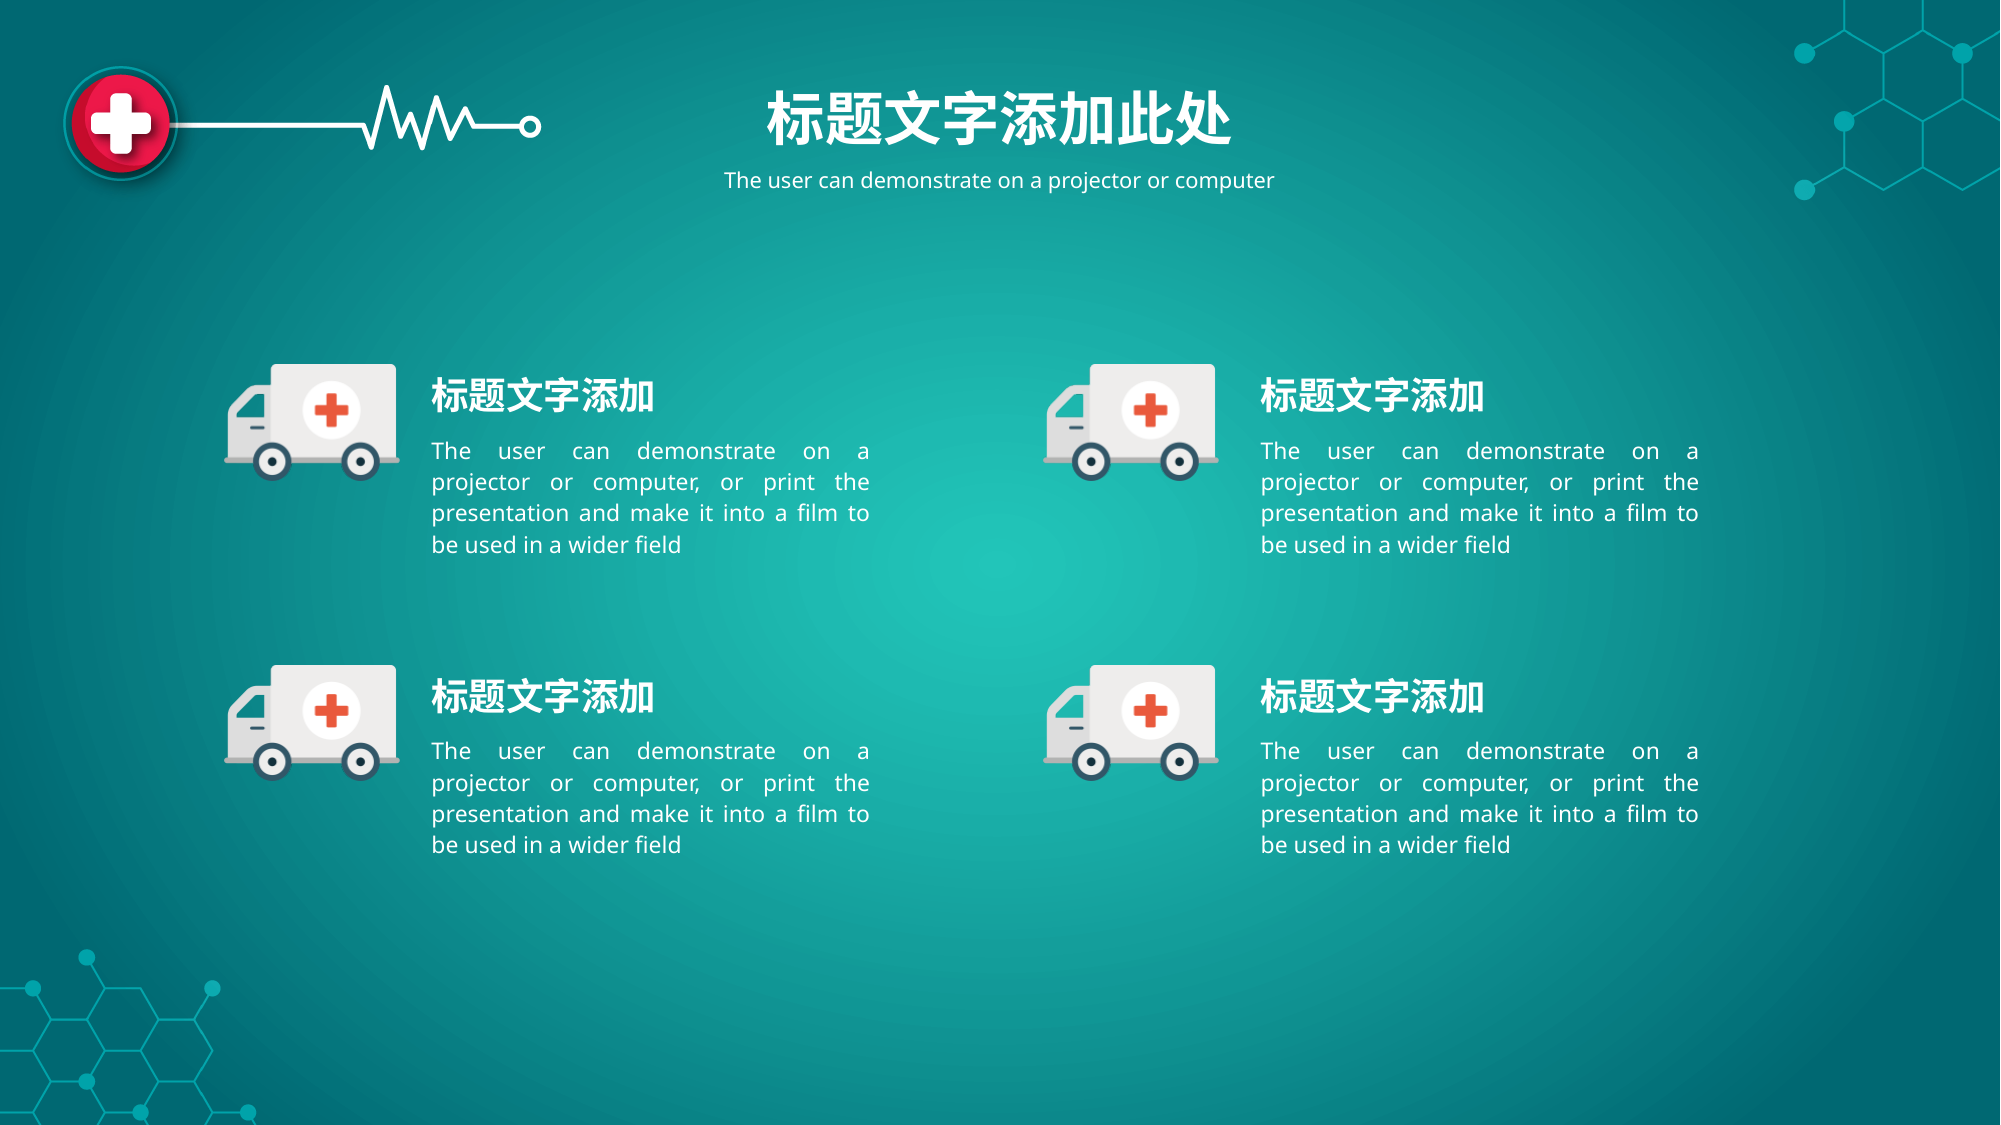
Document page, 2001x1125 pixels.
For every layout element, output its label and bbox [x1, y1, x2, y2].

text_box [416, 665, 886, 868]
text_box [660, 74, 1340, 199]
text_box [1245, 665, 1715, 868]
text_box [1245, 364, 1715, 567]
text_box [416, 364, 886, 567]
picture [0, 0, 2000, 1125]
